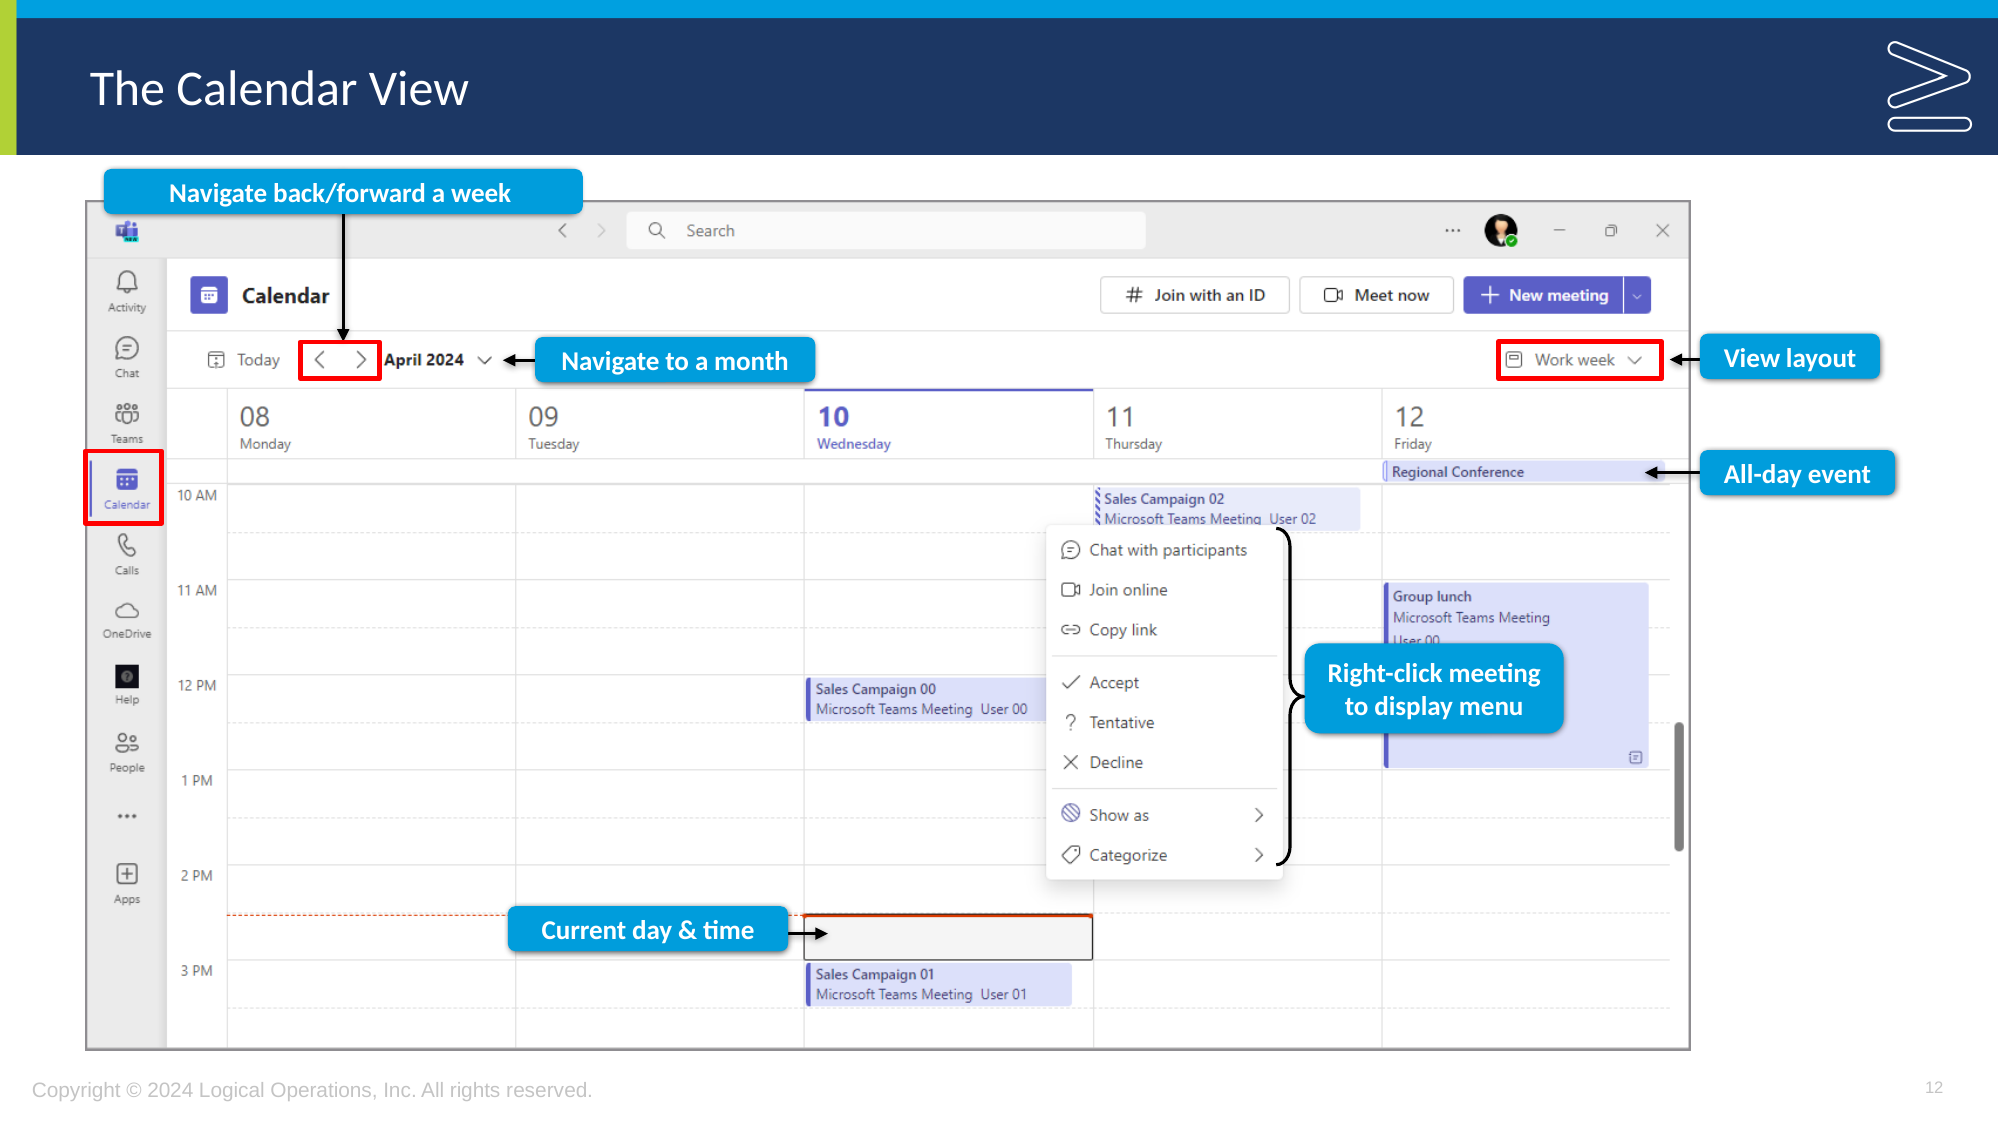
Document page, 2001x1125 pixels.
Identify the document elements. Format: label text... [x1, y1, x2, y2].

title The Calendar View [74, 16, 1850, 155]
picture [1850, 19, 1998, 155]
slide_number 12 [1491, 1057, 1959, 1118]
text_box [84, 168, 1896, 1051]
picture [0, 0, 74, 155]
